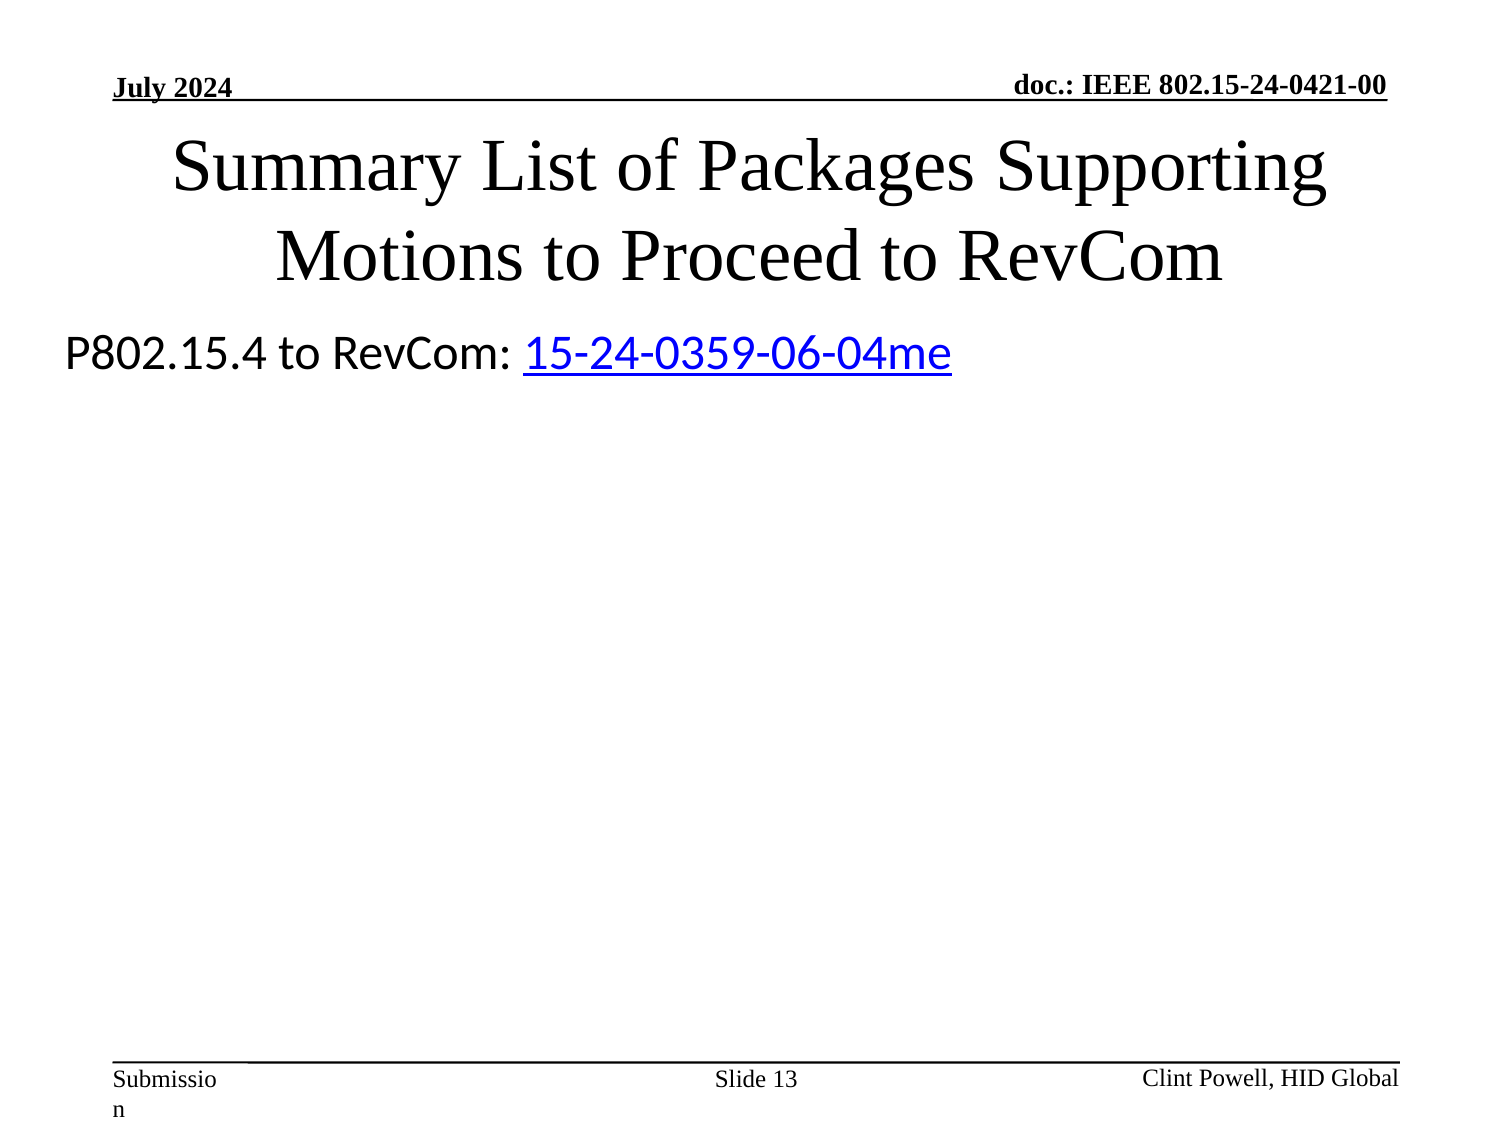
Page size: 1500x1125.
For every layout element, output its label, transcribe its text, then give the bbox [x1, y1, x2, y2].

text_box P802.15.4 to RevCom: 15-24-0359-06-04me [50, 312, 1450, 388]
slide_number Slide 13 [712, 1062, 800, 1093]
text_box Summary List of Packages Supporting Motions to Proceed to RevCom [112, 117, 1388, 293]
